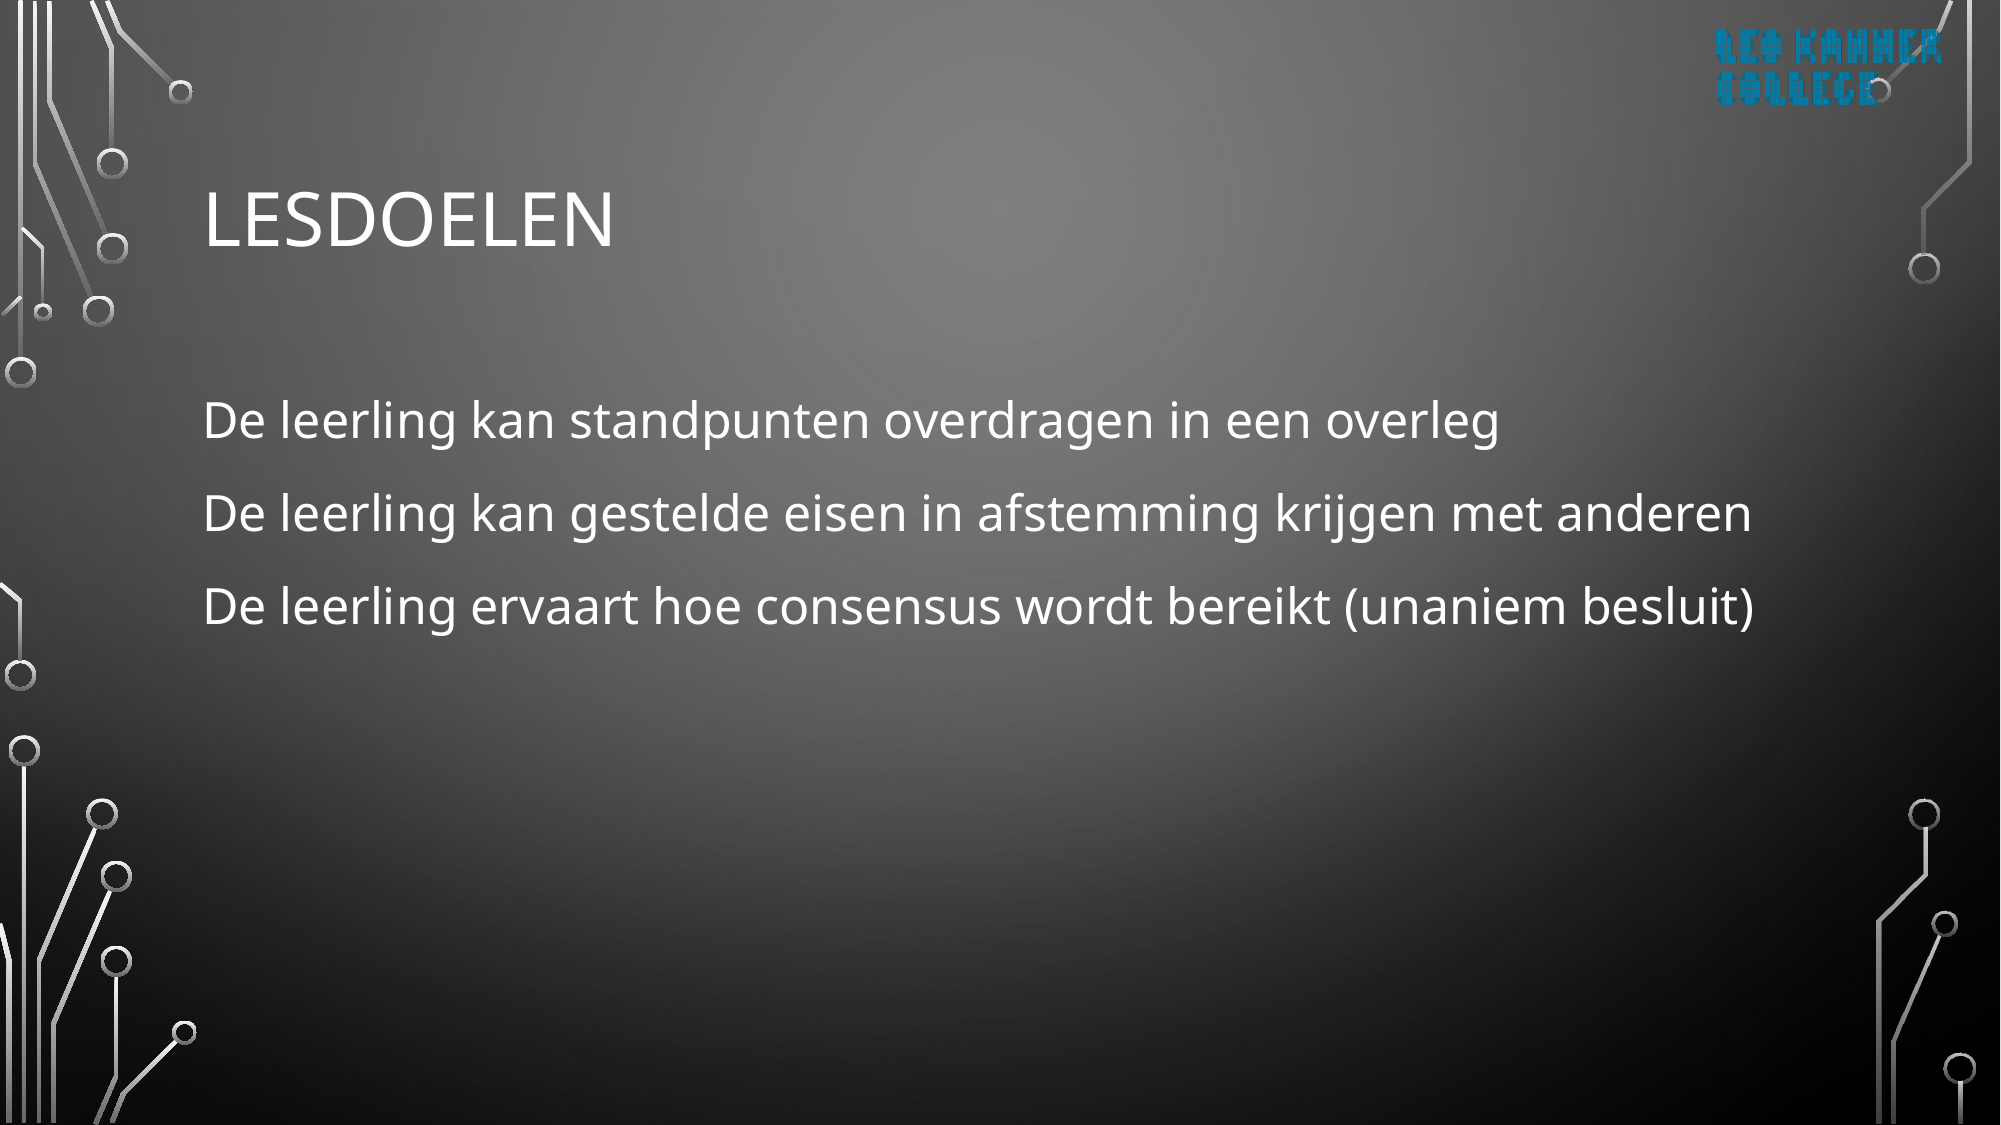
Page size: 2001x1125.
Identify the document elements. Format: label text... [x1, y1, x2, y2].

title Lesdoelen [187, 101, 1813, 344]
picture [1716, 29, 1941, 106]
picture [1801, 29, 1810, 37]
picture [1937, 41, 1941, 51]
list De leerling kan standpunten overdragen in een overleg De leerling kan gestelde eisen in afstemming krijgen met anderen De leerling ervaart hoe consensus wordt bereikt (unaniem besluit) [187, 369, 1813, 1061]
